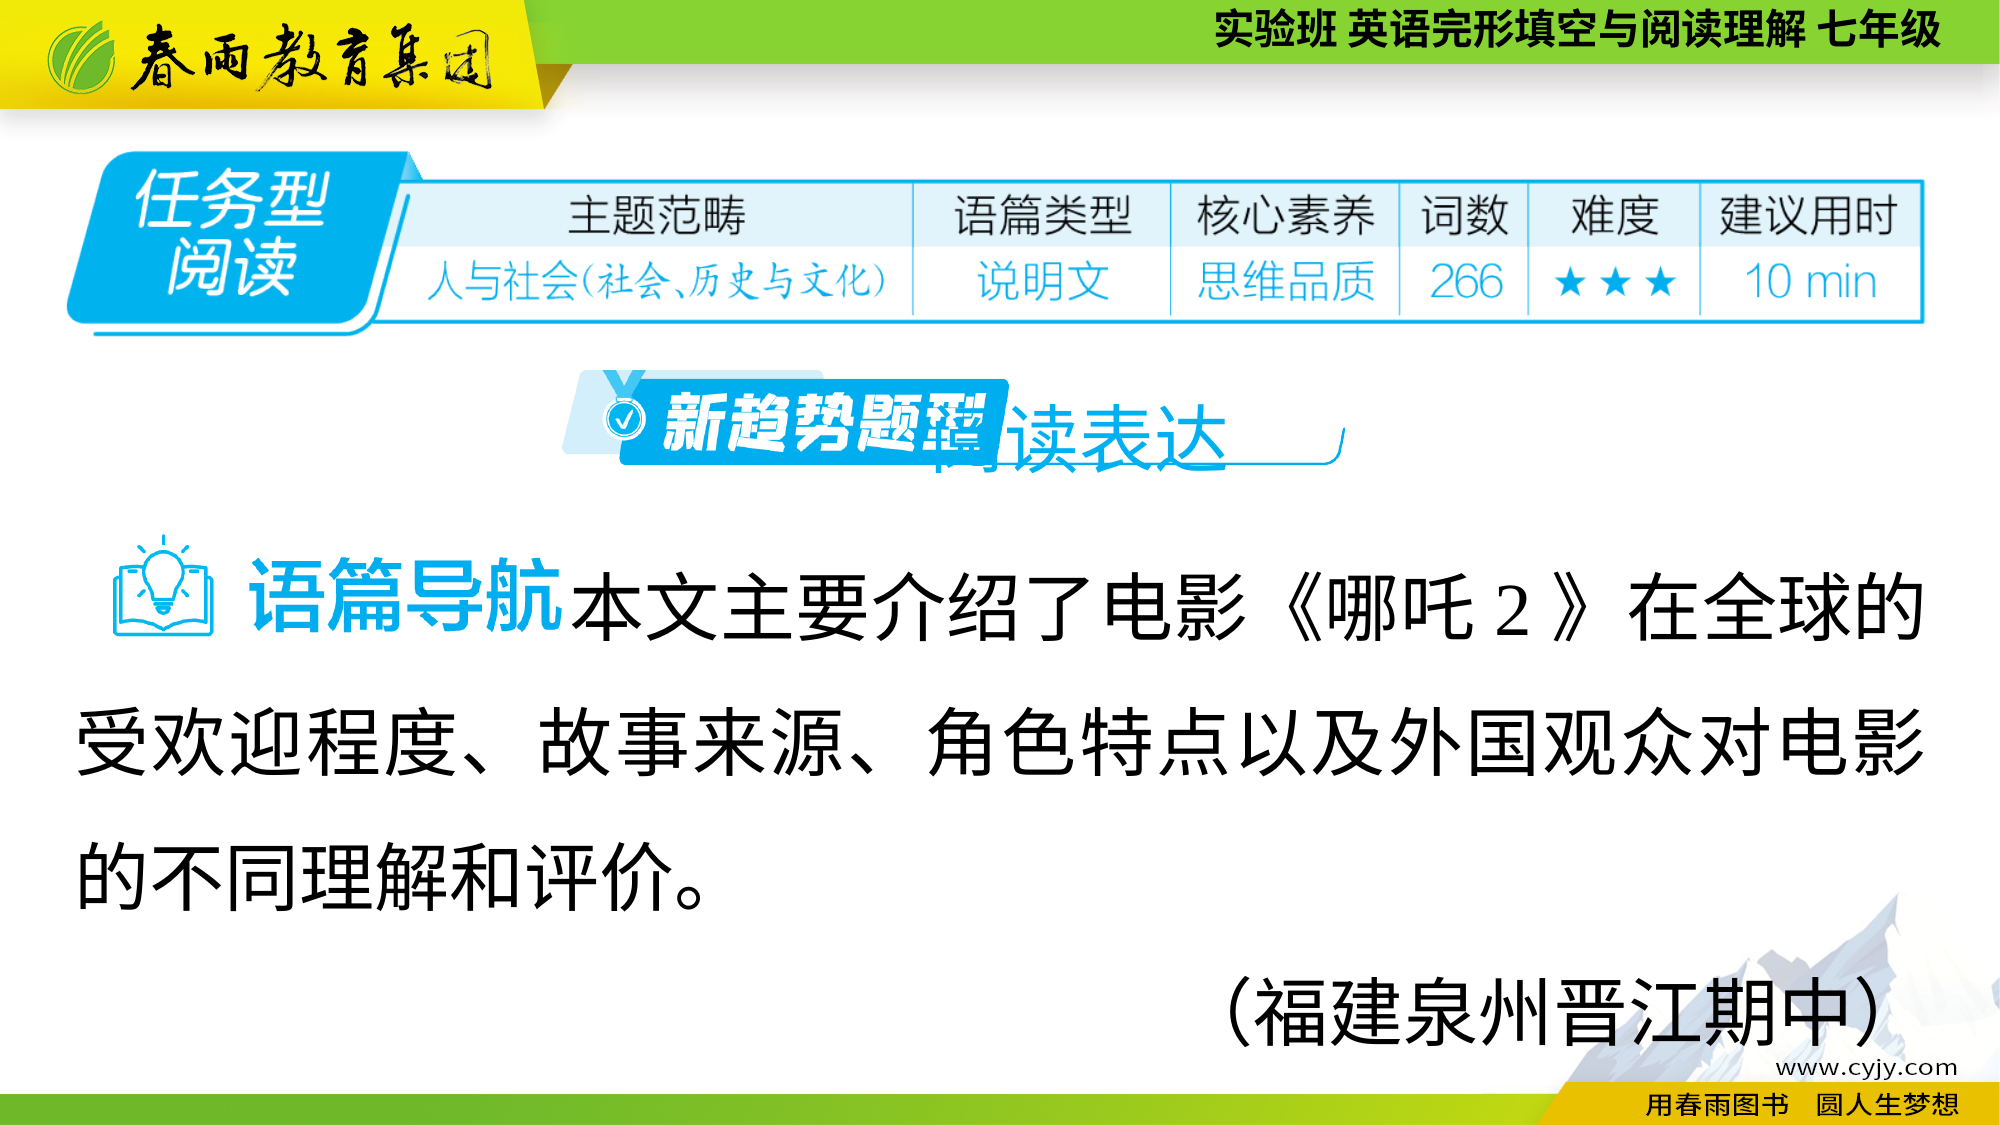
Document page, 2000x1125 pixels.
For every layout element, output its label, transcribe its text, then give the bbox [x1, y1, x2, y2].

picture [0, 0, 2000, 1125]
list 本文主要介绍了电影《哪吒2》在全球的受欢迎程度、故事来源、角色特点以及外国观众对电影的不同理解和评价。 [59, 507, 1944, 912]
text_box 阅读表达 [59, 351, 1944, 491]
text_box （福建泉州晋江期中） [59, 912, 1944, 1063]
